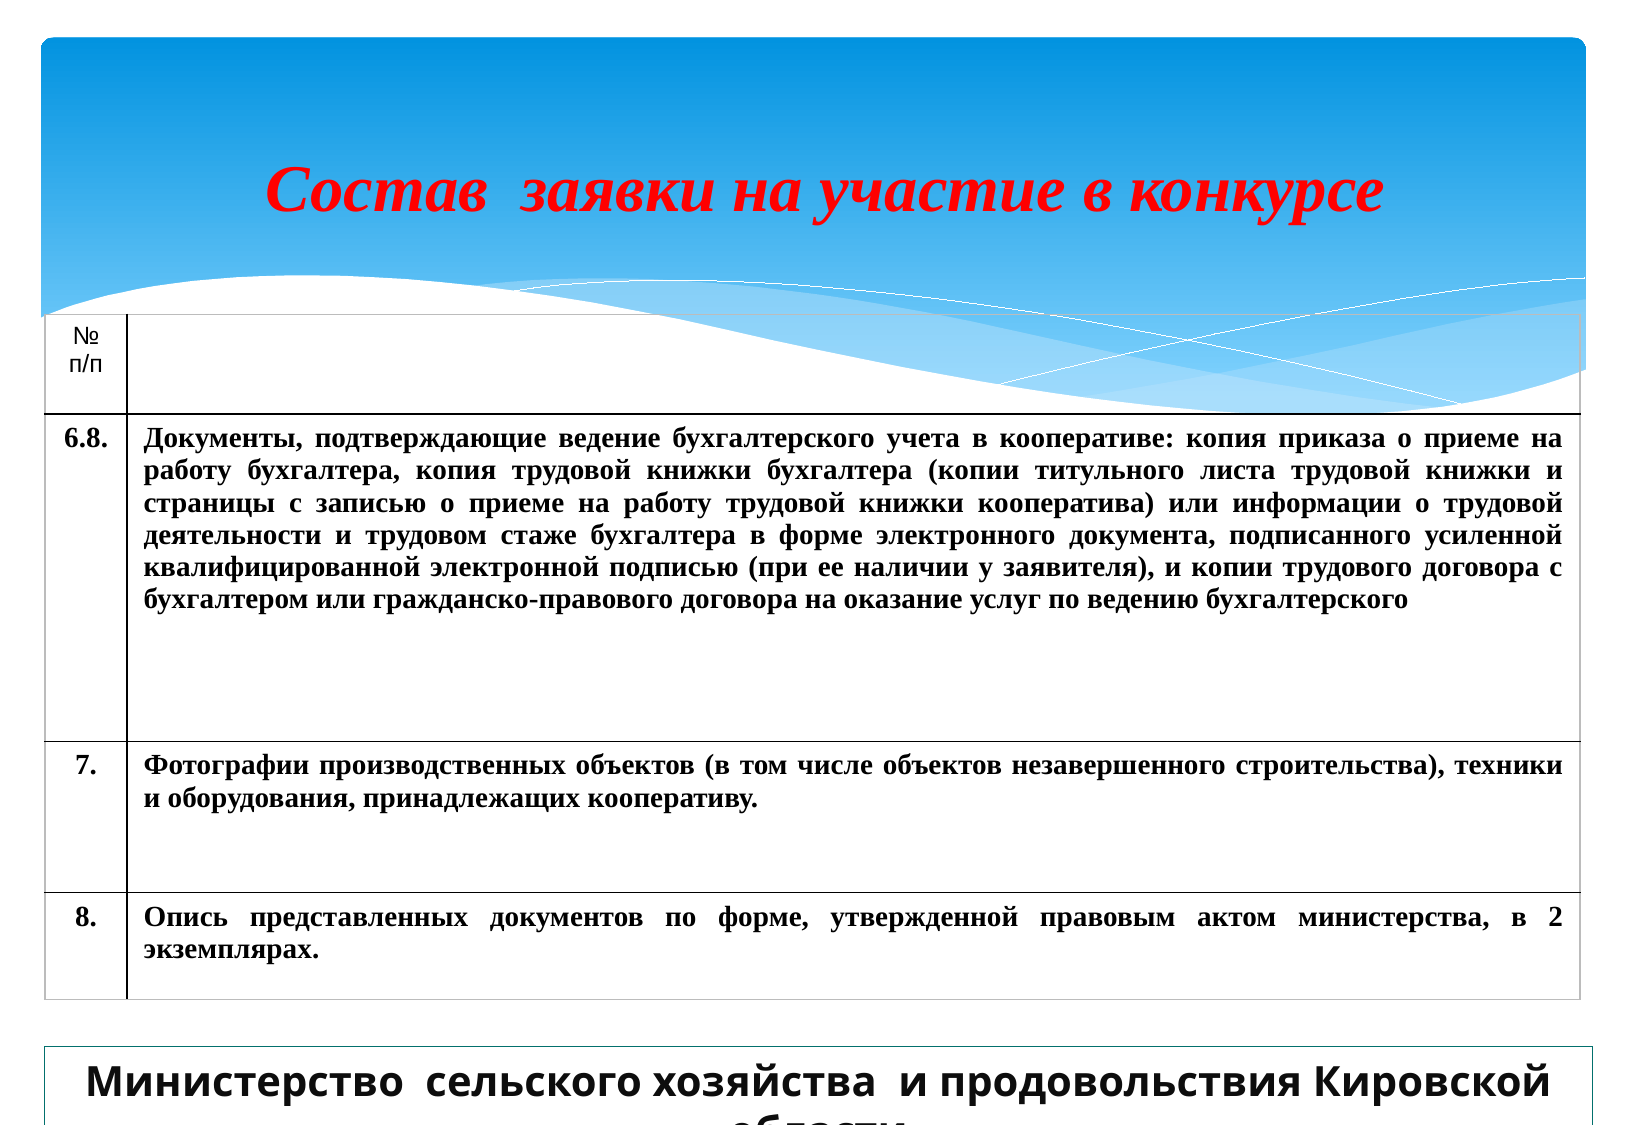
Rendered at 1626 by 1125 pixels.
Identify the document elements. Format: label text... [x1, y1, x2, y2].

table_cell Документы, подтверждающие ведение бухгалтерского учета в кооперативе: копия приказа о приеме на работу бухгалтера, копия трудовой книжки бухгалтера (копии титульного листа трудовой книжки и страницы с записью о приеме на работу трудовой книжки кооператива) или информации о трудовой деятельности и трудовом стаже бухгалтера в форме электронного документа, подписанного усиленной квалифицированной электронной подписью (при ее наличии у заявителя), и копии трудового договора с бухгалтером или гражданско-правового договора на оказание услуг по ведению бухгалтерского [128, 415, 1579, 741]
table_header [128, 315, 1579, 413]
table_cell 6.8. [46, 415, 126, 741]
table_cell 7. [46, 742, 126, 892]
table_cell 8. [46, 893, 126, 999]
table_cell Опись представленных документов по форме, утвержденной правовым актом министерства, в 2 экземплярах. [128, 893, 1579, 999]
text_box Министерство сельского хозяйства и продовольствия Кировской области [44, 1046, 1593, 1125]
table_header № п/п [46, 315, 126, 413]
title Состав заявки на участие в конкурсе [159, 78, 1493, 291]
table_cell Фотографии производственных объектов (в том числе объектов незавершенного строительства), техники и оборудования, принадлежащих кооперативу. [128, 742, 1579, 892]
